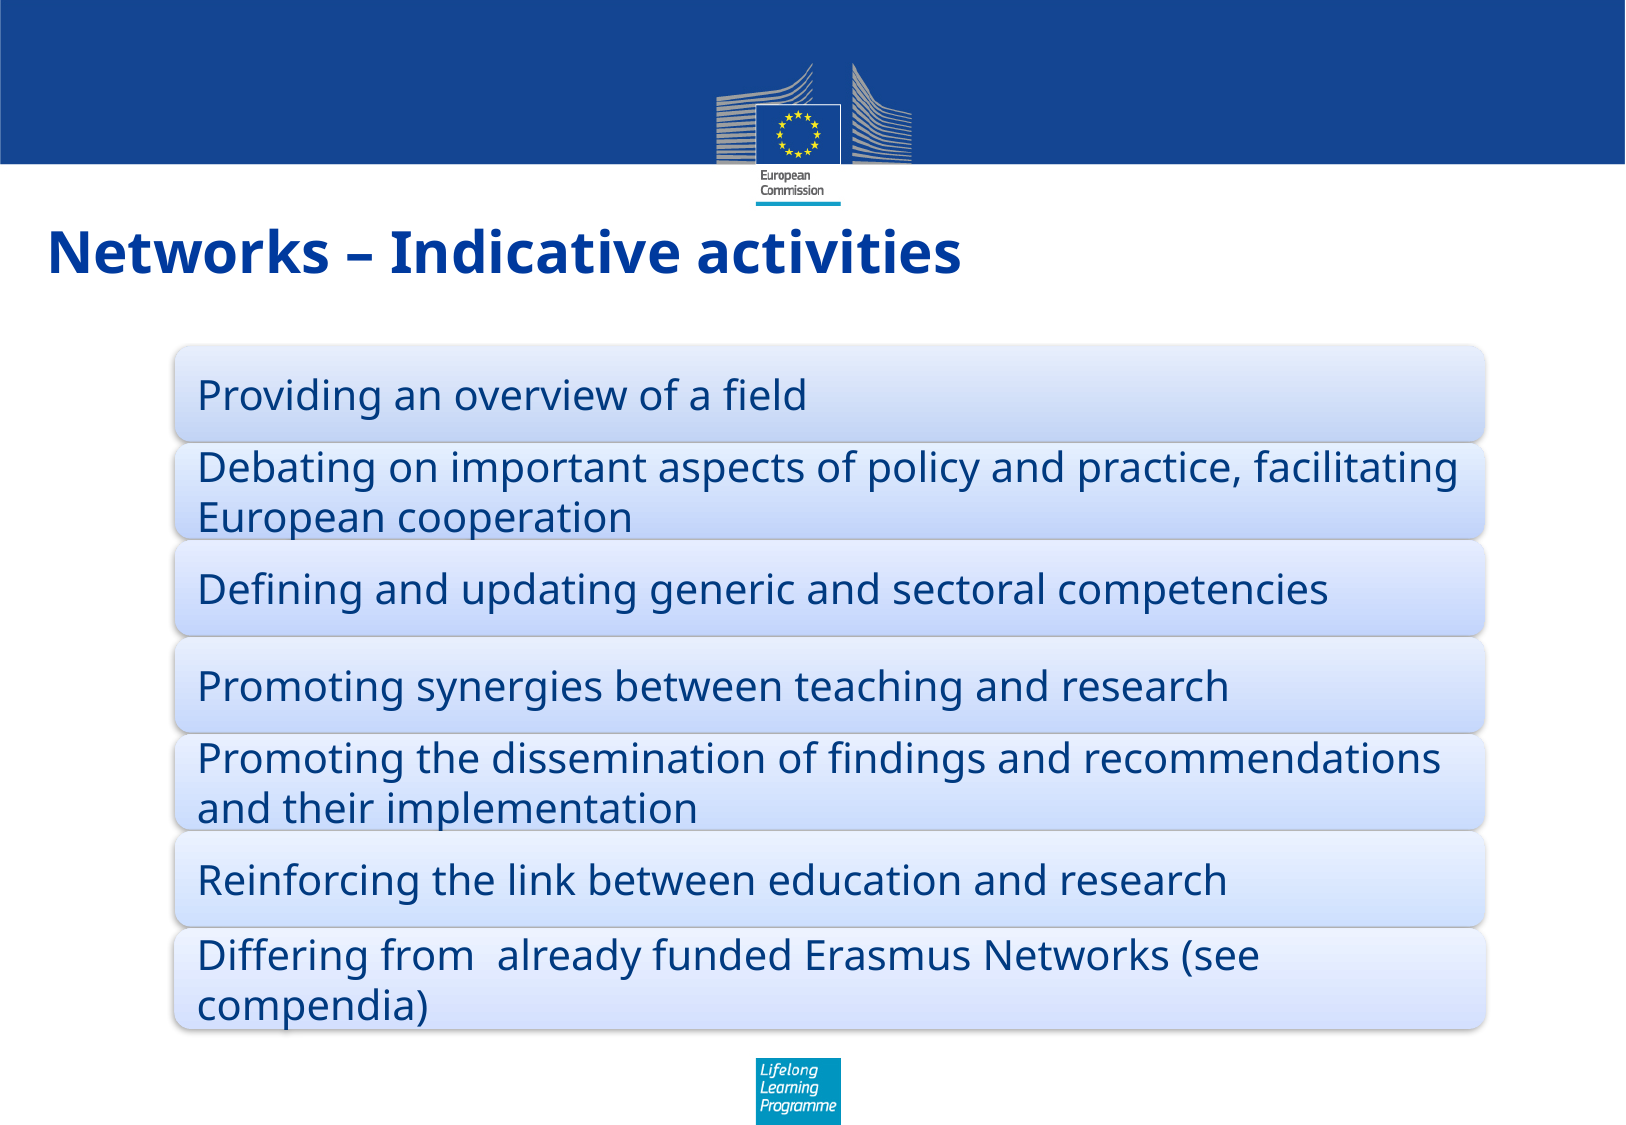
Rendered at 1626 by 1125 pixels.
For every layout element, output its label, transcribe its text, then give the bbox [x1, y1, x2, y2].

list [74, 327, 1586, 1049]
title Networks – Indicative activities [30, 195, 1586, 305]
picture [775, 1086, 782, 1093]
picture [810, 1070, 816, 1078]
picture [0, 0, 1625, 1125]
picture [780, 1104, 788, 1113]
picture [826, 1102, 834, 1111]
picture [785, 1102, 792, 1109]
